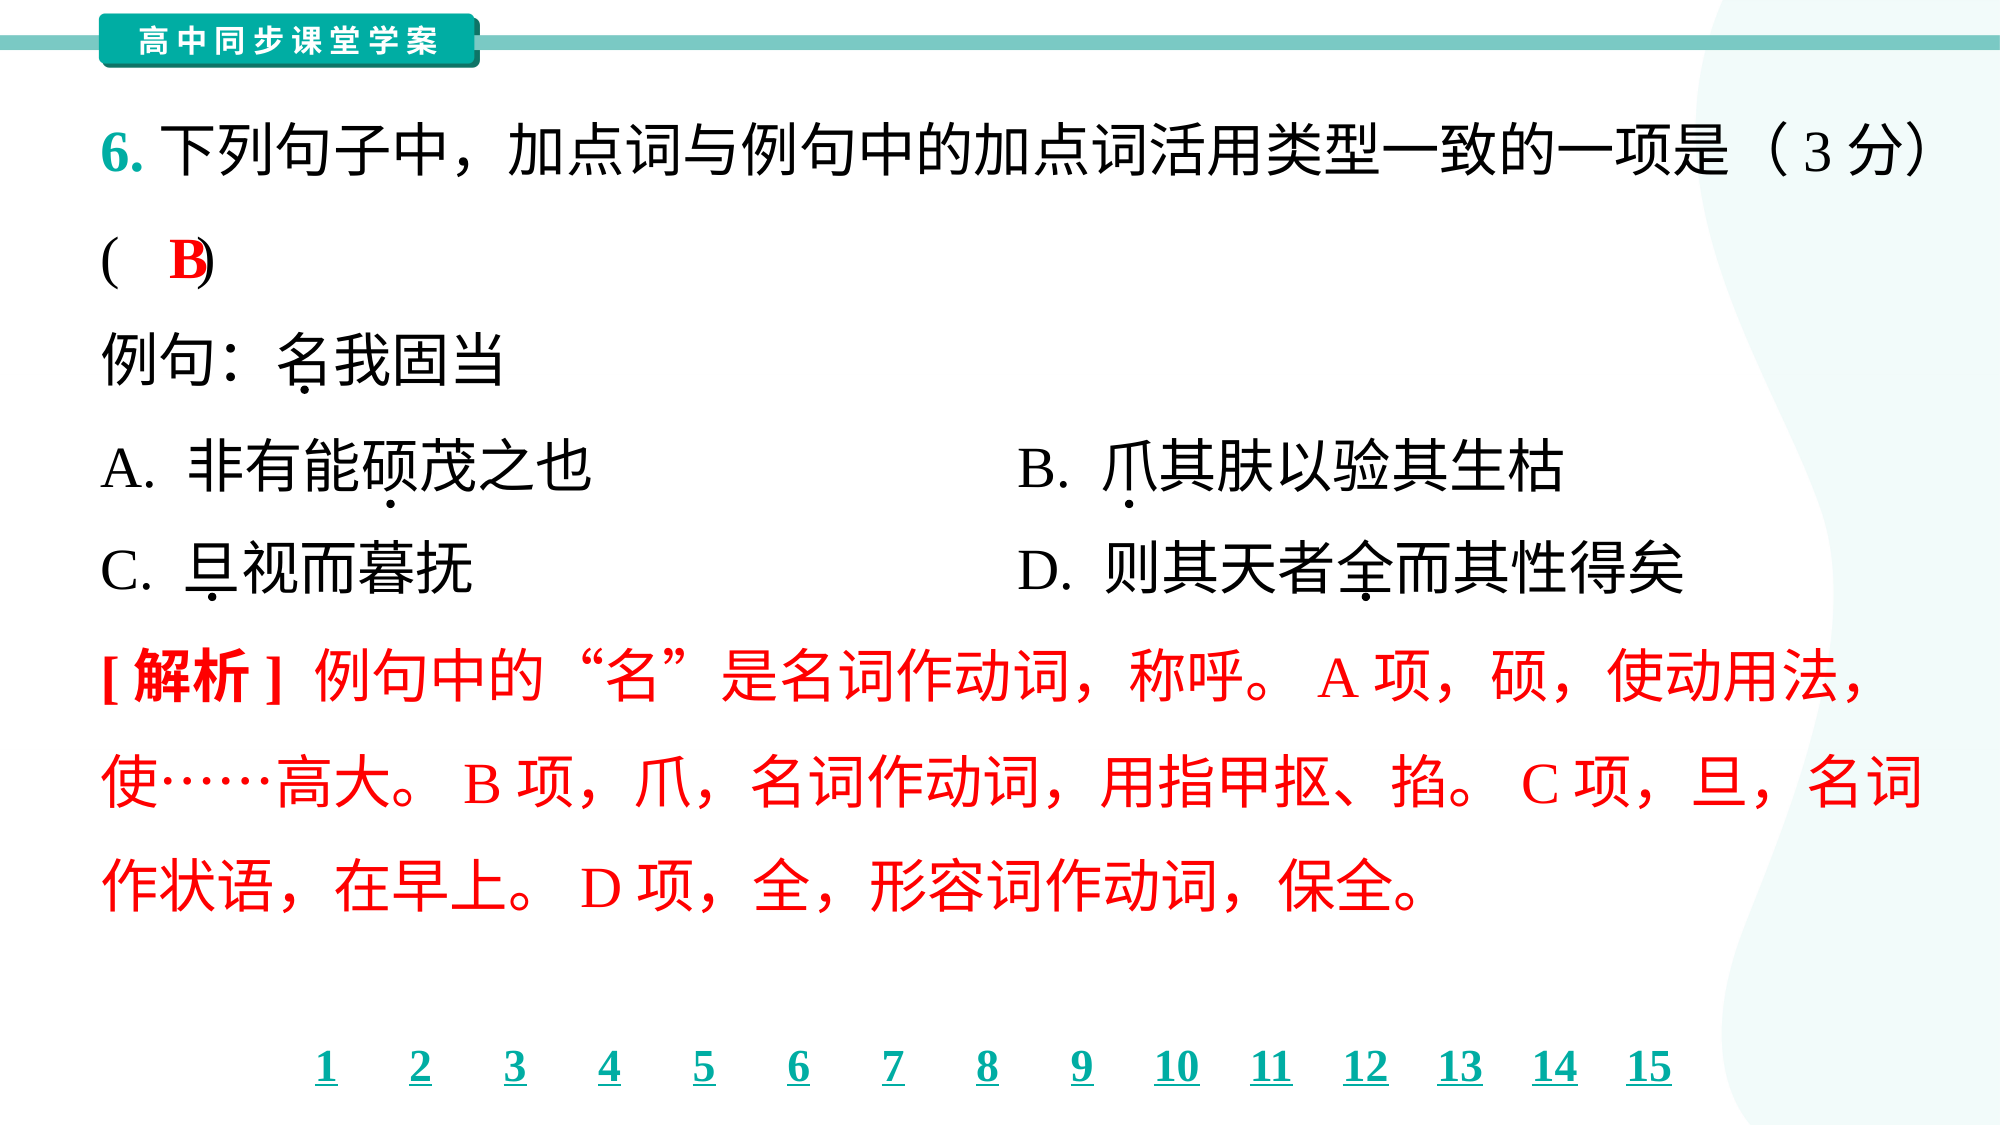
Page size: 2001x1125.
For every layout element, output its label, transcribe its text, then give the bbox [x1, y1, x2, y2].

text_box A. 非有能硕茂之也 B. 爪其肤以验其生枯 C. 旦视而暮抚 D. 则其天者全而其性得矣 [100, 392, 1899, 590]
text_box [386, 499, 395, 509]
text_box [1361, 592, 1371, 602]
text_box [解析] 例句中的“名”是名词作动词，称呼。A项，硕，使动用法， 使……高大。B项，爪，名词作动词，用指甲抠、掐。C项，旦，名词 作状语，在早上。D项，全，形容词作动词，保全。 [100, 602, 1899, 909]
text_box [207, 592, 217, 602]
text_box [1124, 499, 1134, 509]
text_box B [147, 184, 230, 279]
text_box 6.下列句子中，加点词与例句中的加点词活用类型一致的一项是（3分） ( ) 例句：名我固当 [100, 76, 1899, 383]
text_box [300, 385, 309, 394]
picture [0, 0, 2000, 1125]
